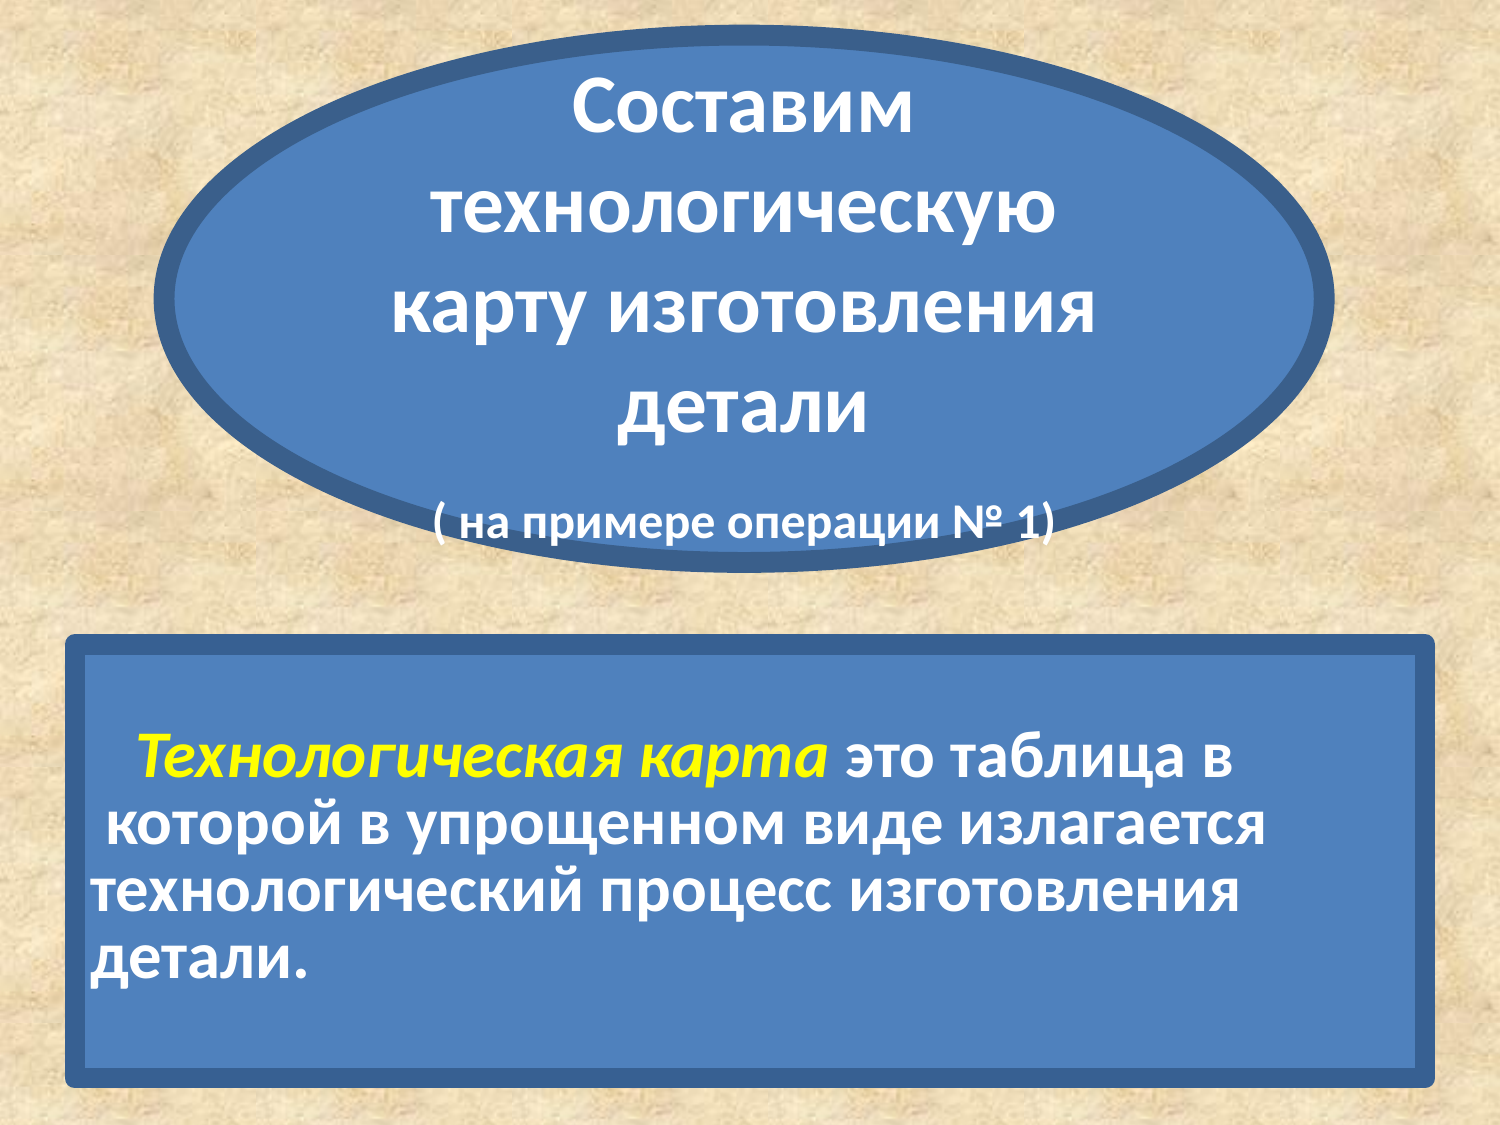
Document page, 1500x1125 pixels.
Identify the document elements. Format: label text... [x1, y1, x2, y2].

picture [0, 0, 1500, 1125]
text_box Составим технологическую карту изготовления детали ( на примере операции № 1) [161, 32, 1327, 565]
title Технологическая карта это таблица в которой в упрощенном виде излагается технологический процесс изготовления детали. [75, 644, 1425, 1079]
